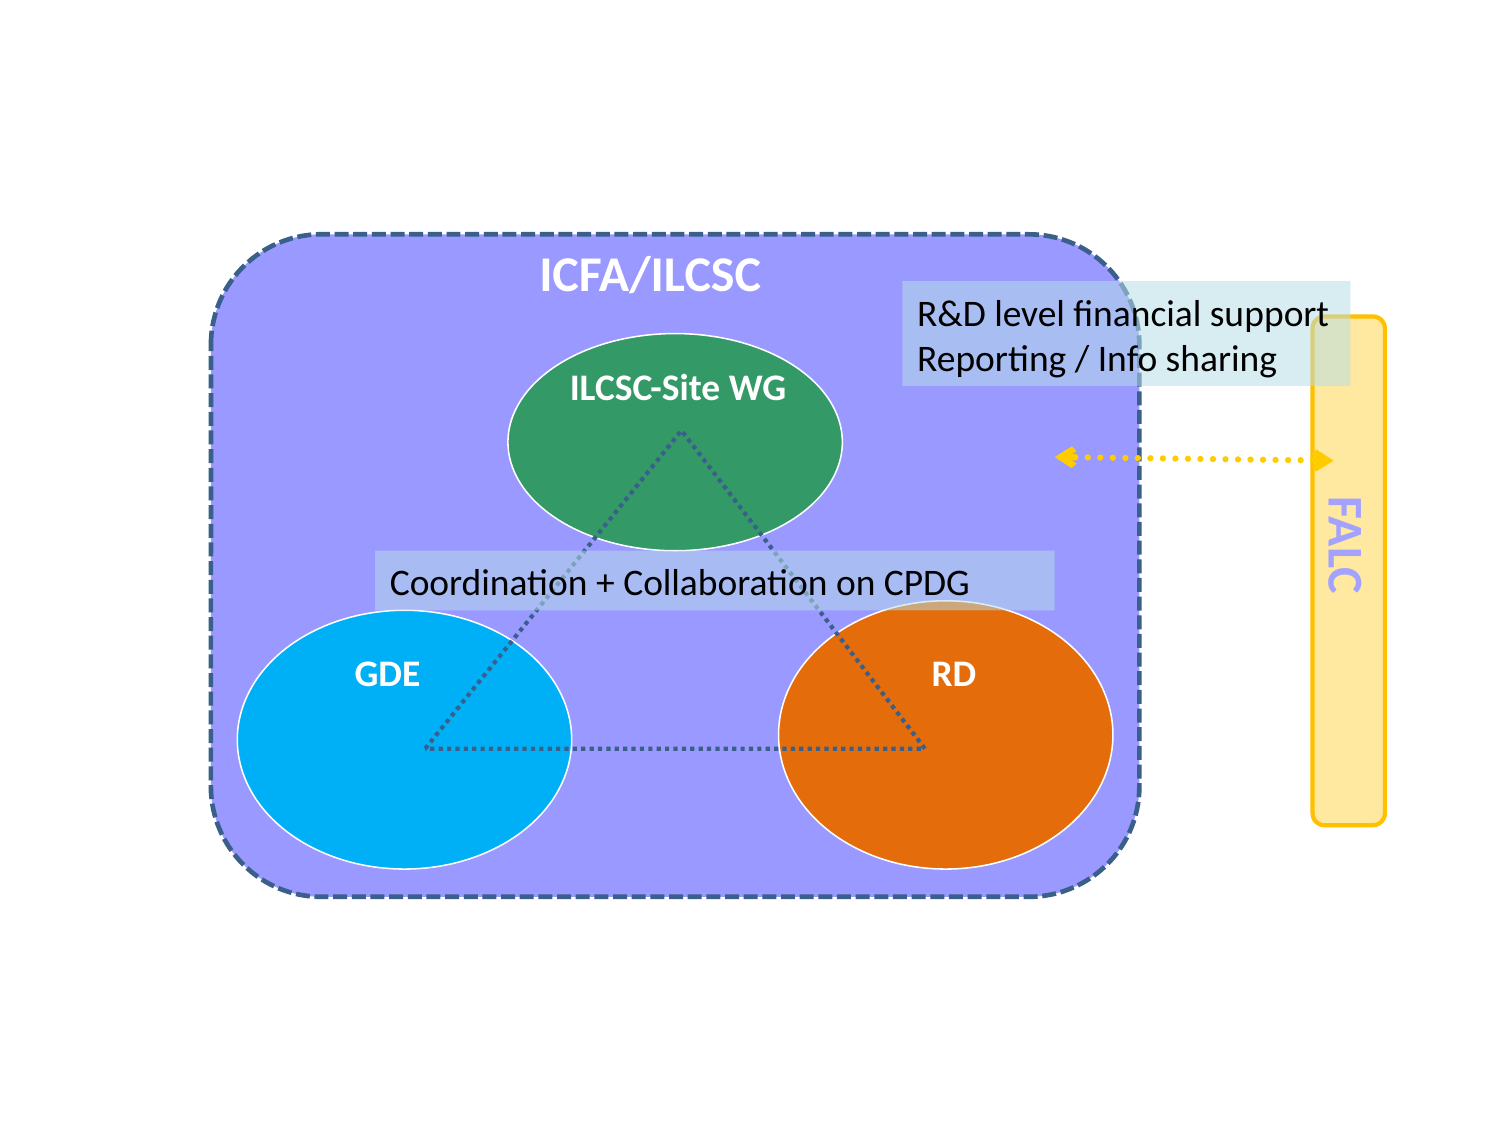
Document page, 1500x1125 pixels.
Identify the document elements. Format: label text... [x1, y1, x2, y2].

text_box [210, 234, 1140, 898]
text_box R&D level financial support Reporting / Info sharing [1143, 281, 1351, 386]
text_box FALC [1312, 316, 1385, 826]
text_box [1054, 456, 1334, 461]
